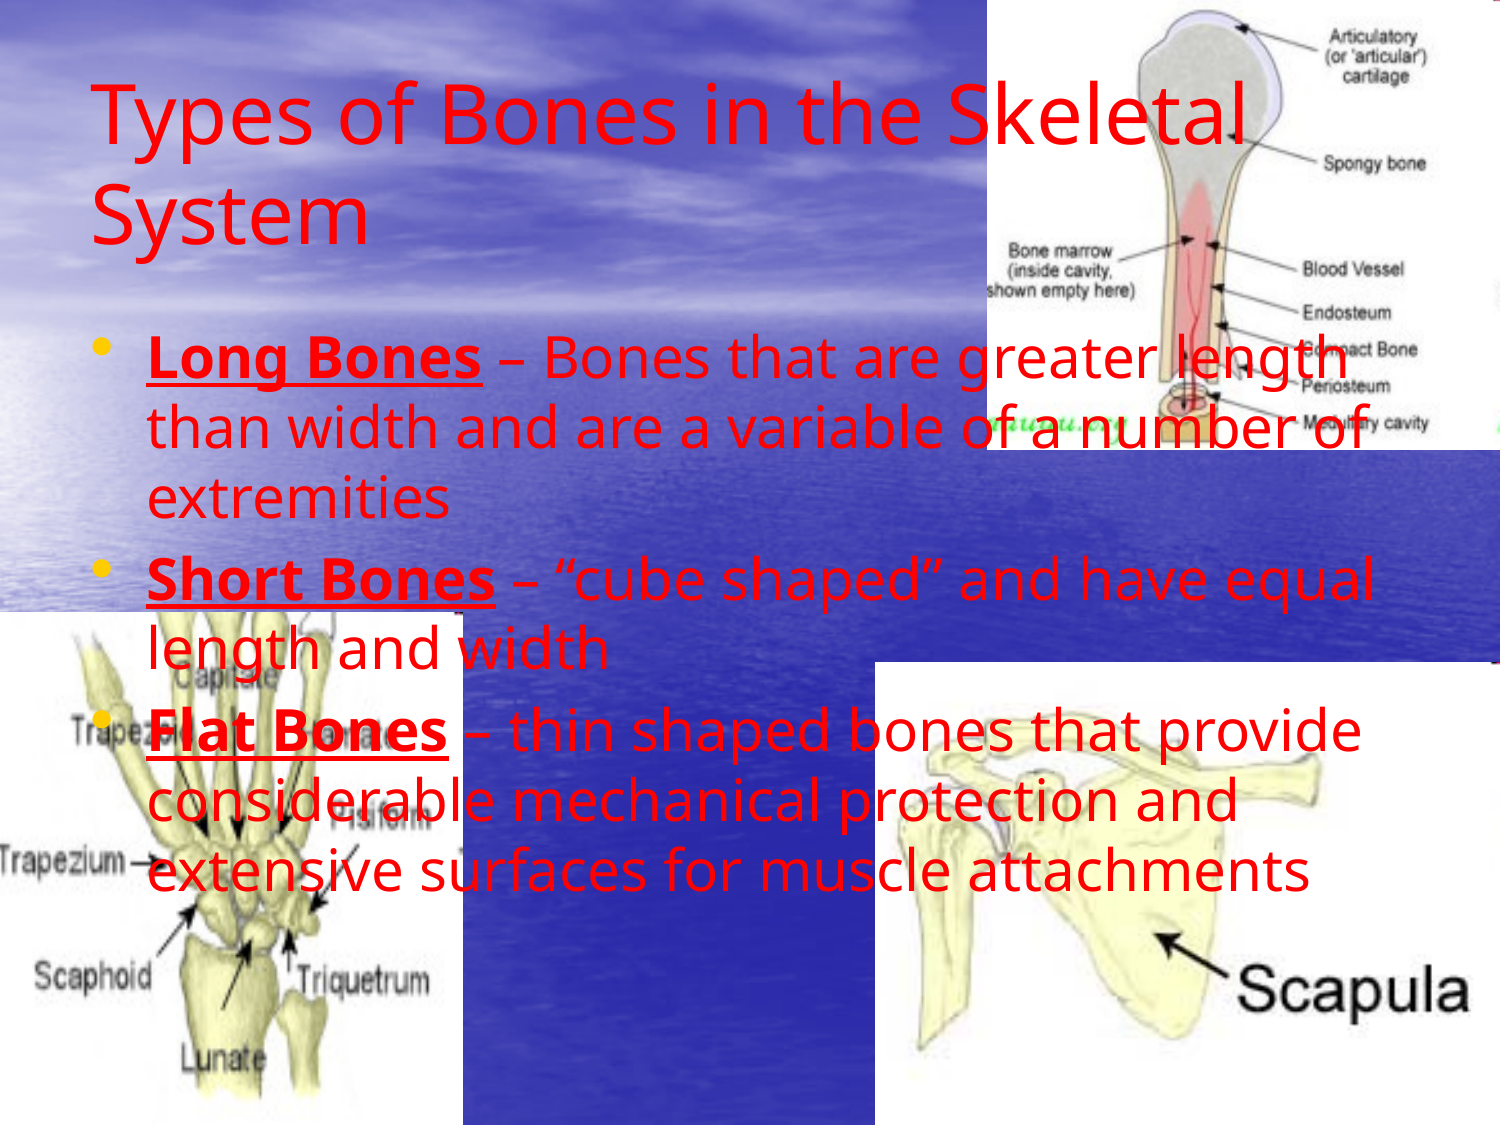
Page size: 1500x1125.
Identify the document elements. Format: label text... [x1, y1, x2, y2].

list Long Bones – Bones that are greater length than width and are a variable of a number of extremities Short Bones – “cube shaped” and have equal length and width Flat Bones – thin shaped bones that provide considerable mechanical protection and extensive surfaces for muscle attachments [74, 312, 1426, 988]
picture [874, 661, 1500, 1125]
title Types of Bones in the Skeletal System [74, 47, 982, 276]
picture [0, 612, 463, 1125]
picture [987, 0, 1500, 451]
